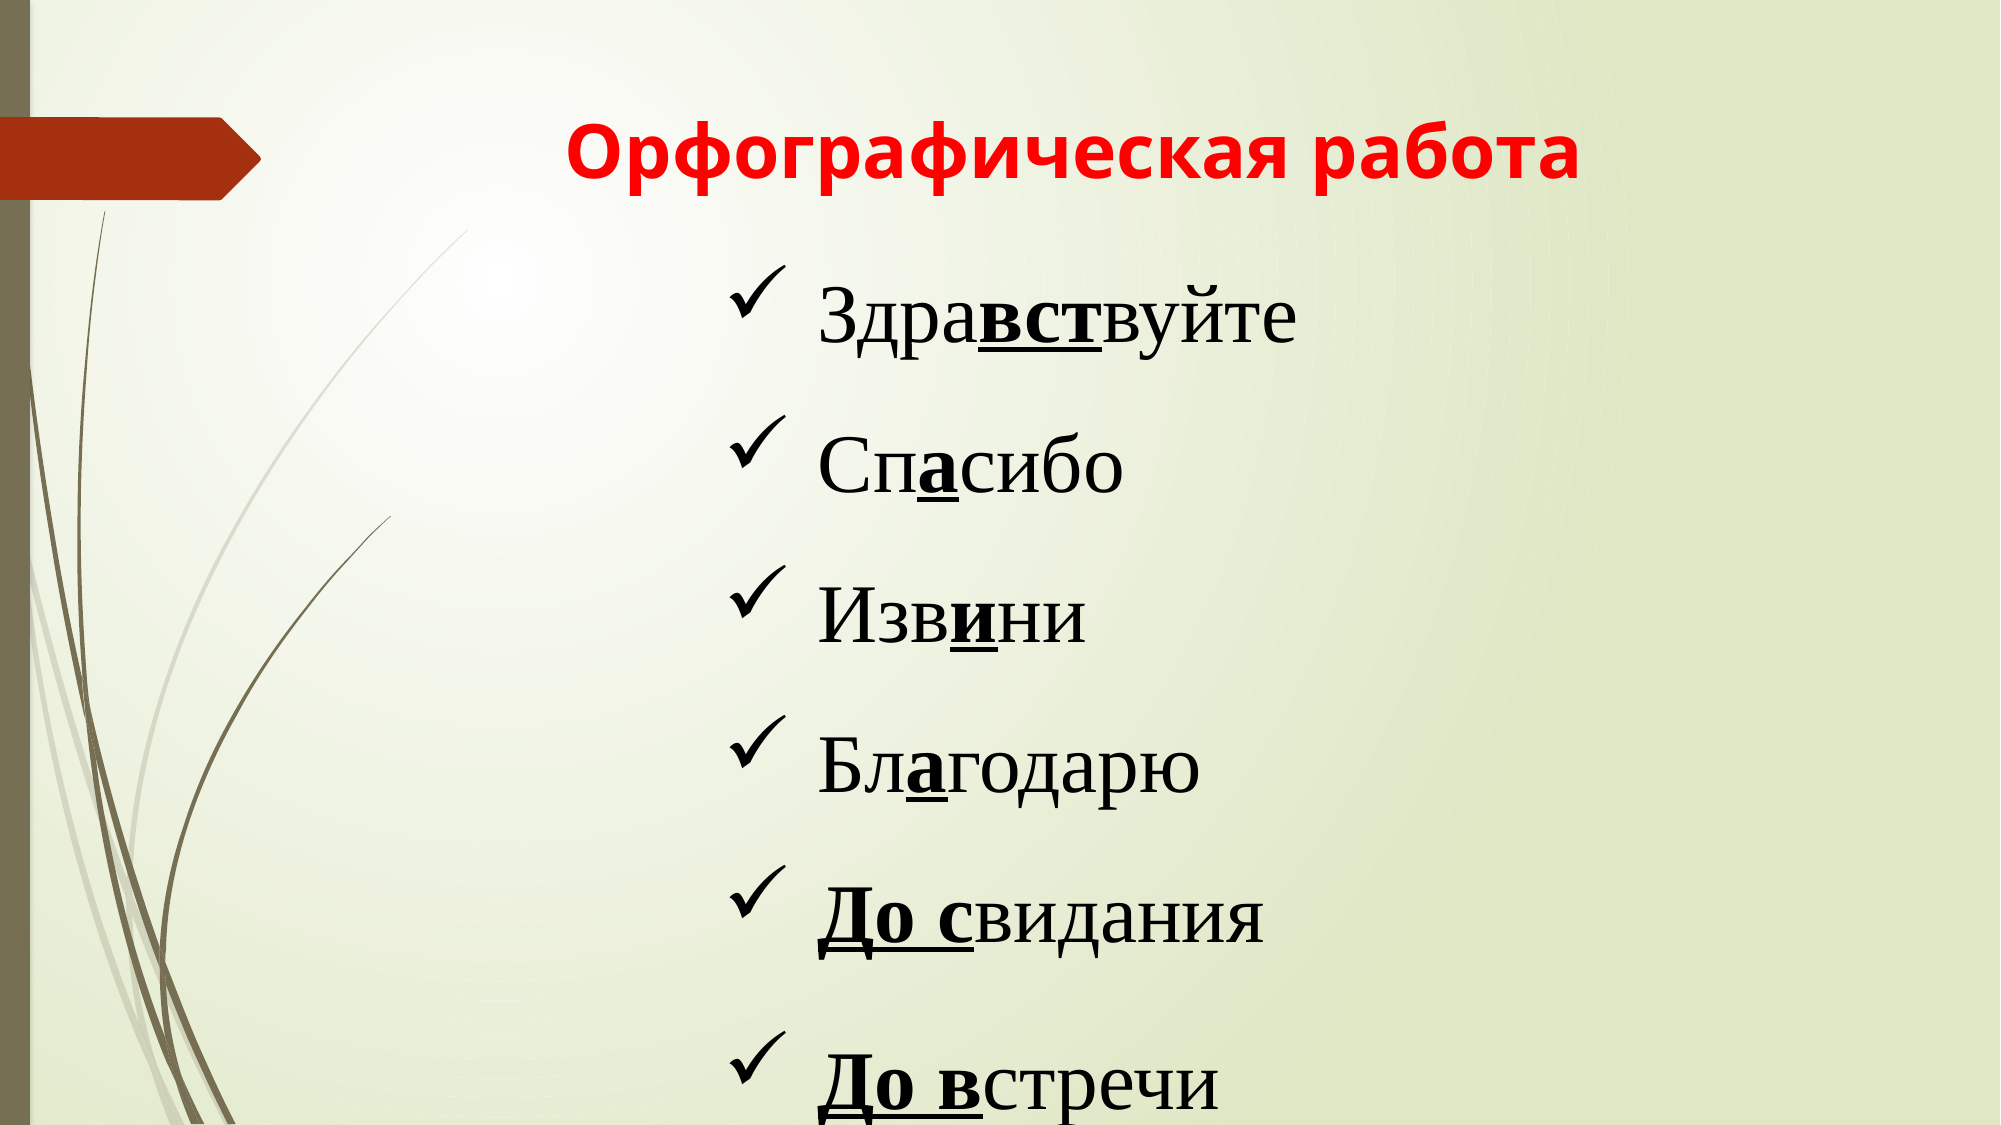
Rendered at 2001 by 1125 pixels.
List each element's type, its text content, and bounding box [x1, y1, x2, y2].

text_box Здравствуйте Спасибо Извини Благодарю До свидания До встречи [709, 202, 2000, 1125]
text_box Орфографическая работа [549, 95, 1797, 234]
